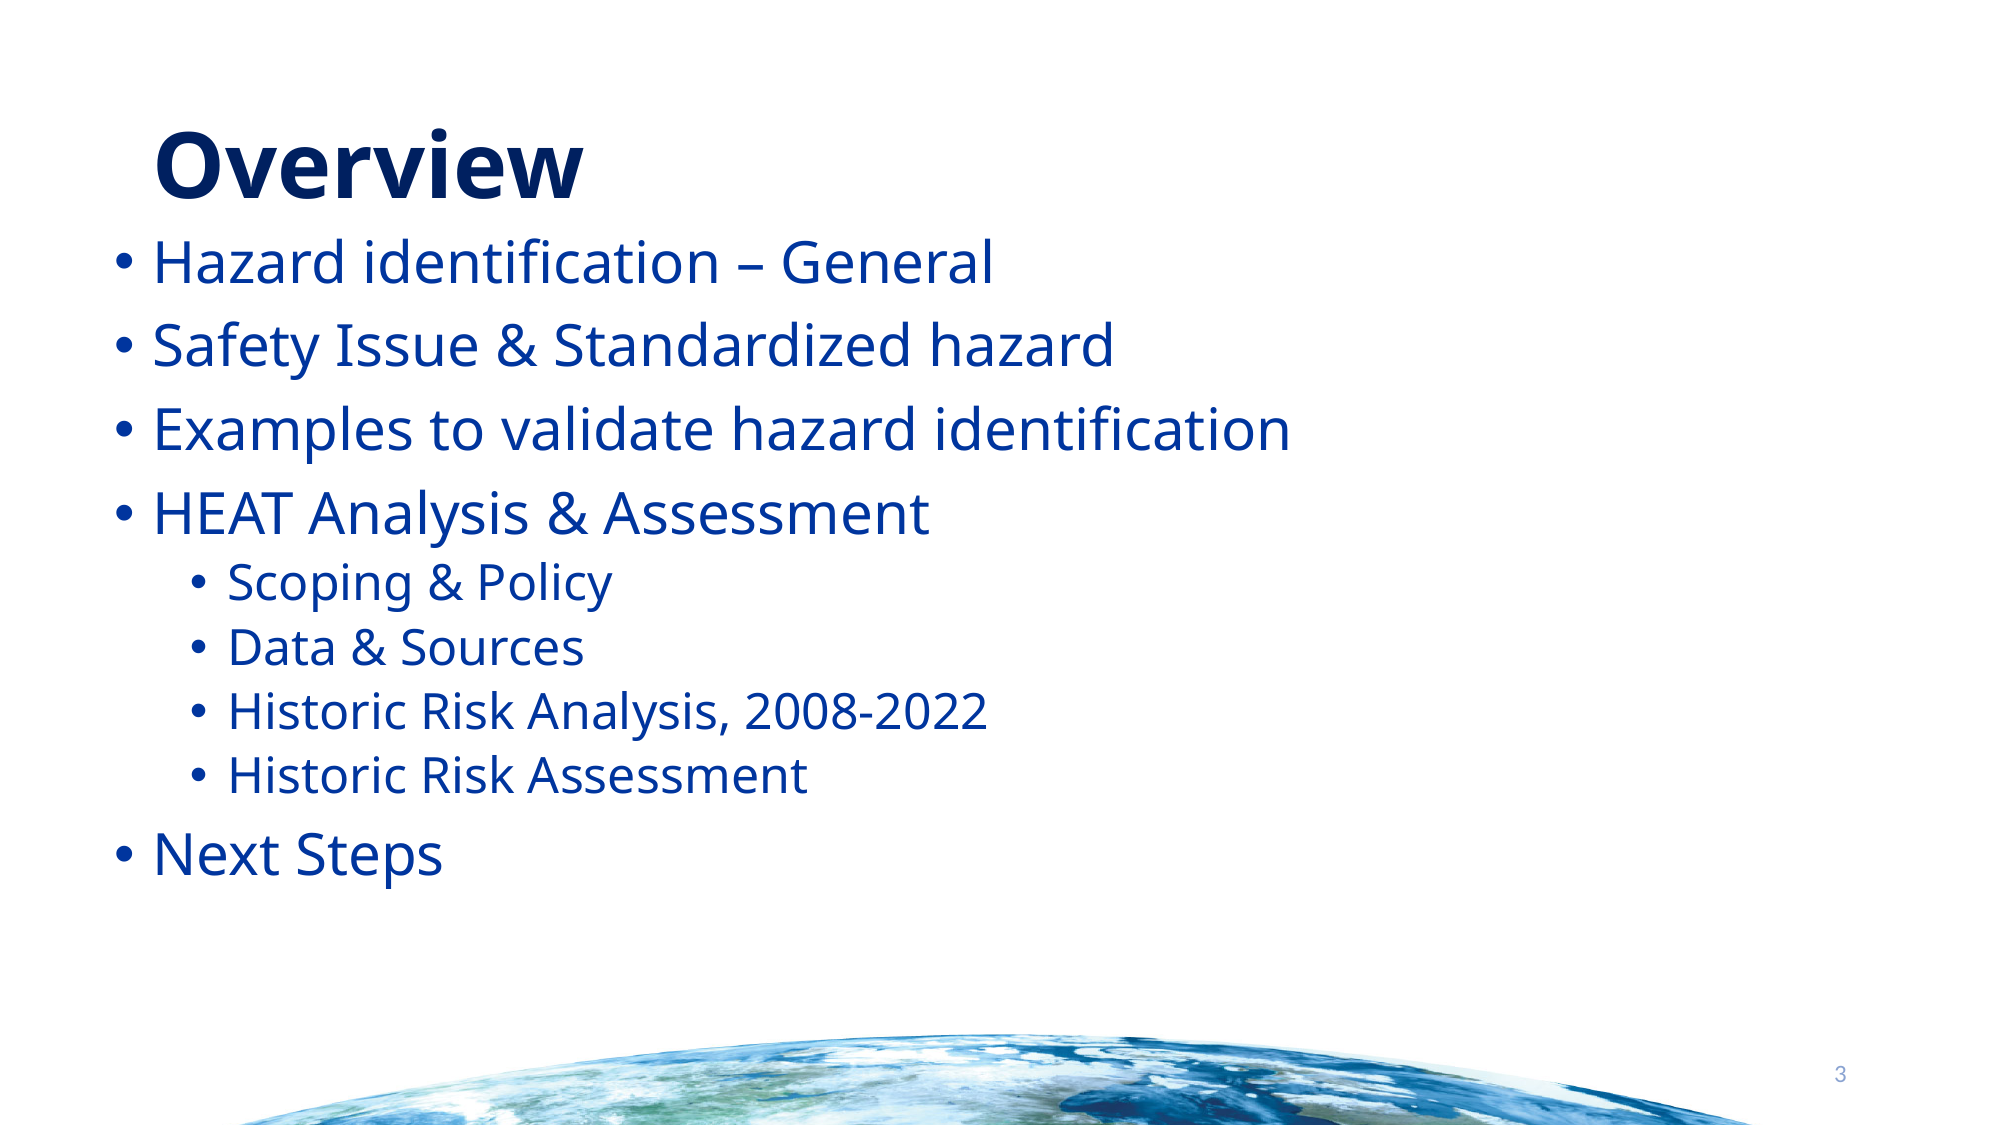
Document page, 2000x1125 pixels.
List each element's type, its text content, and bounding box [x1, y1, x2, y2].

picture [0, 1013, 2000, 1125]
list Hazard identification – General Safety Issue & Standardized hazard Examples to validate hazard identification HEAT Analysis & Assessment Scoping & Policy Data & Sources Historic Risk Analysis, 2008-2022 Historic Risk Assessment Next Steps [99, 225, 1900, 968]
slide_number 3 [1412, 1042, 1862, 1103]
title Overview [137, 59, 1862, 225]
